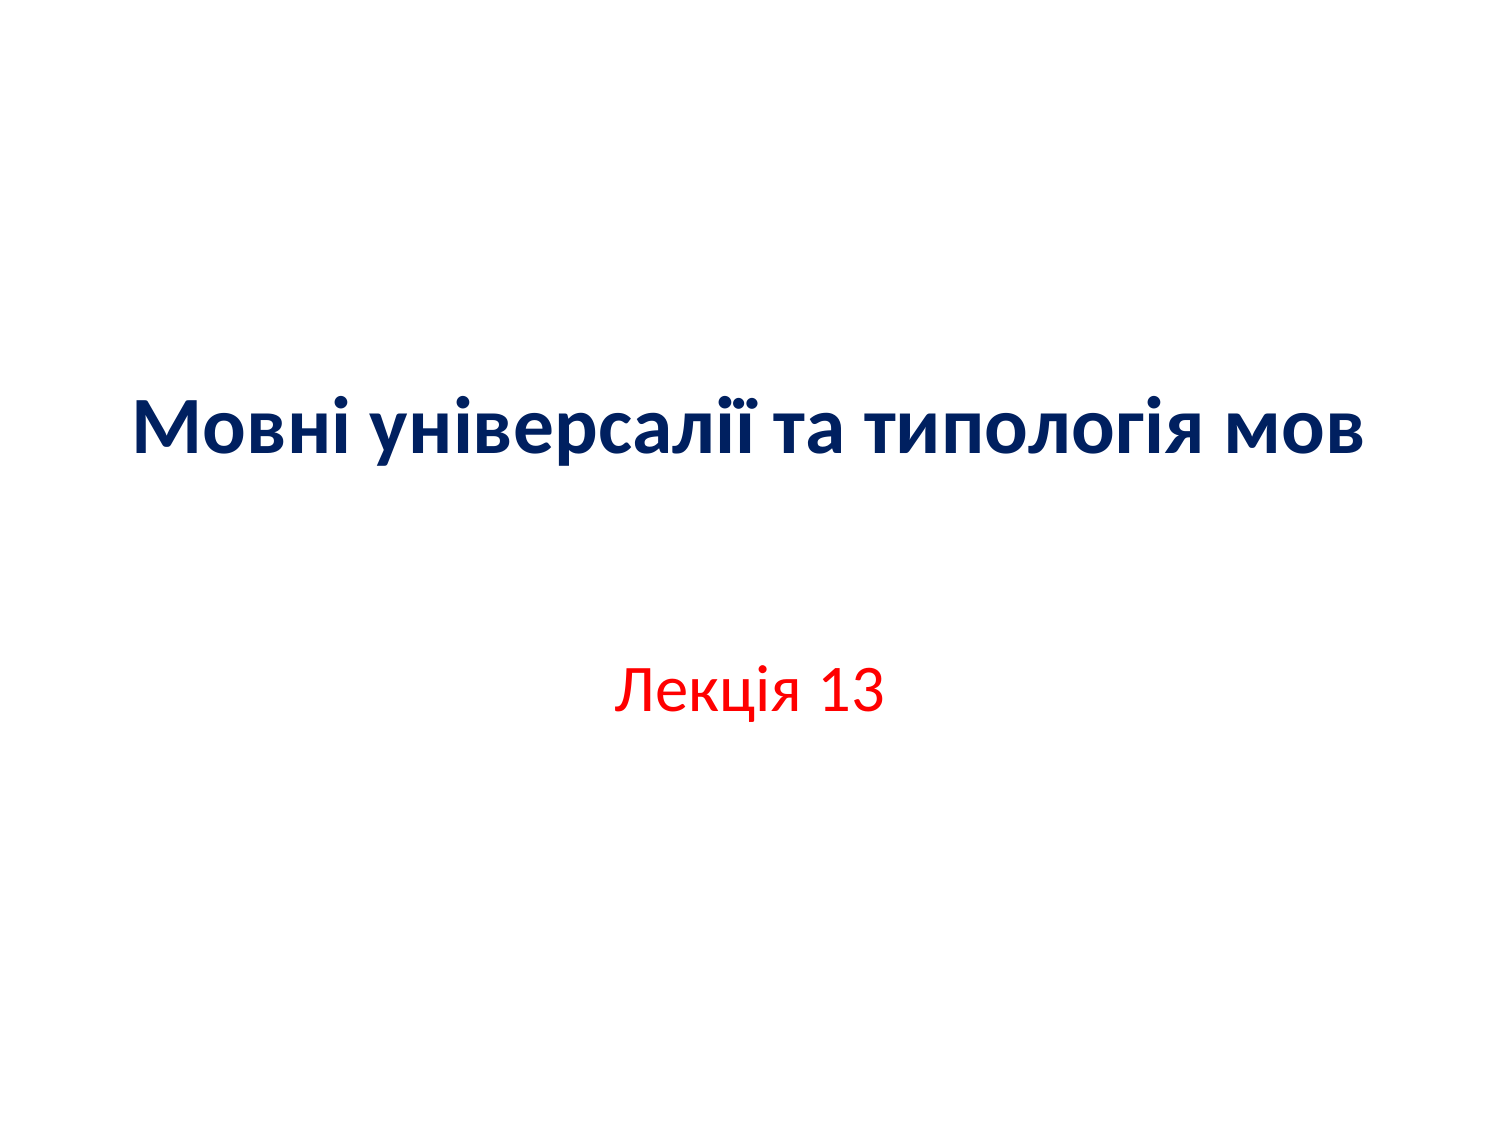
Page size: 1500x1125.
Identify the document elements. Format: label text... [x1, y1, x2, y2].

subtitle Лекція 13 [225, 637, 1275, 925]
title Мовні універсалії та типологія мов [112, 349, 1388, 591]
